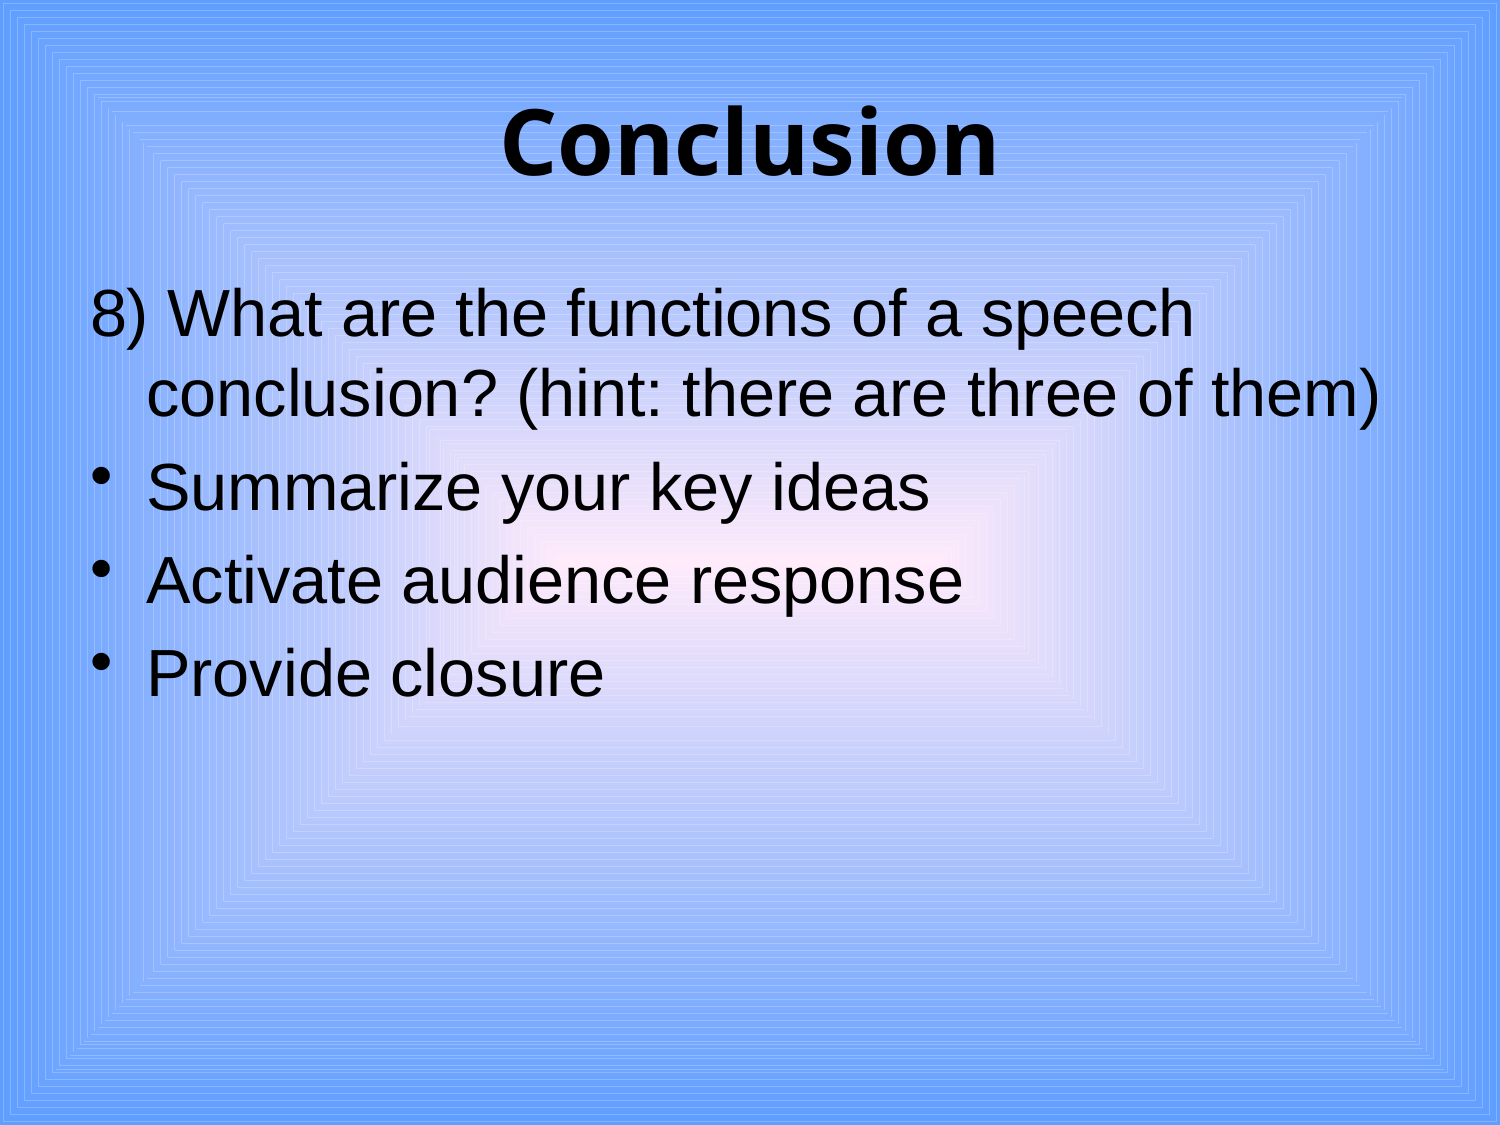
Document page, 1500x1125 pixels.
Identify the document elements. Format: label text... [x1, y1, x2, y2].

list 8) What are the functions of a speech conclusion? (hint: there are three of them) Summarize your key ideas Activate audience response Provide closure [74, 262, 1426, 1006]
title Conclusion [74, 44, 1426, 233]
